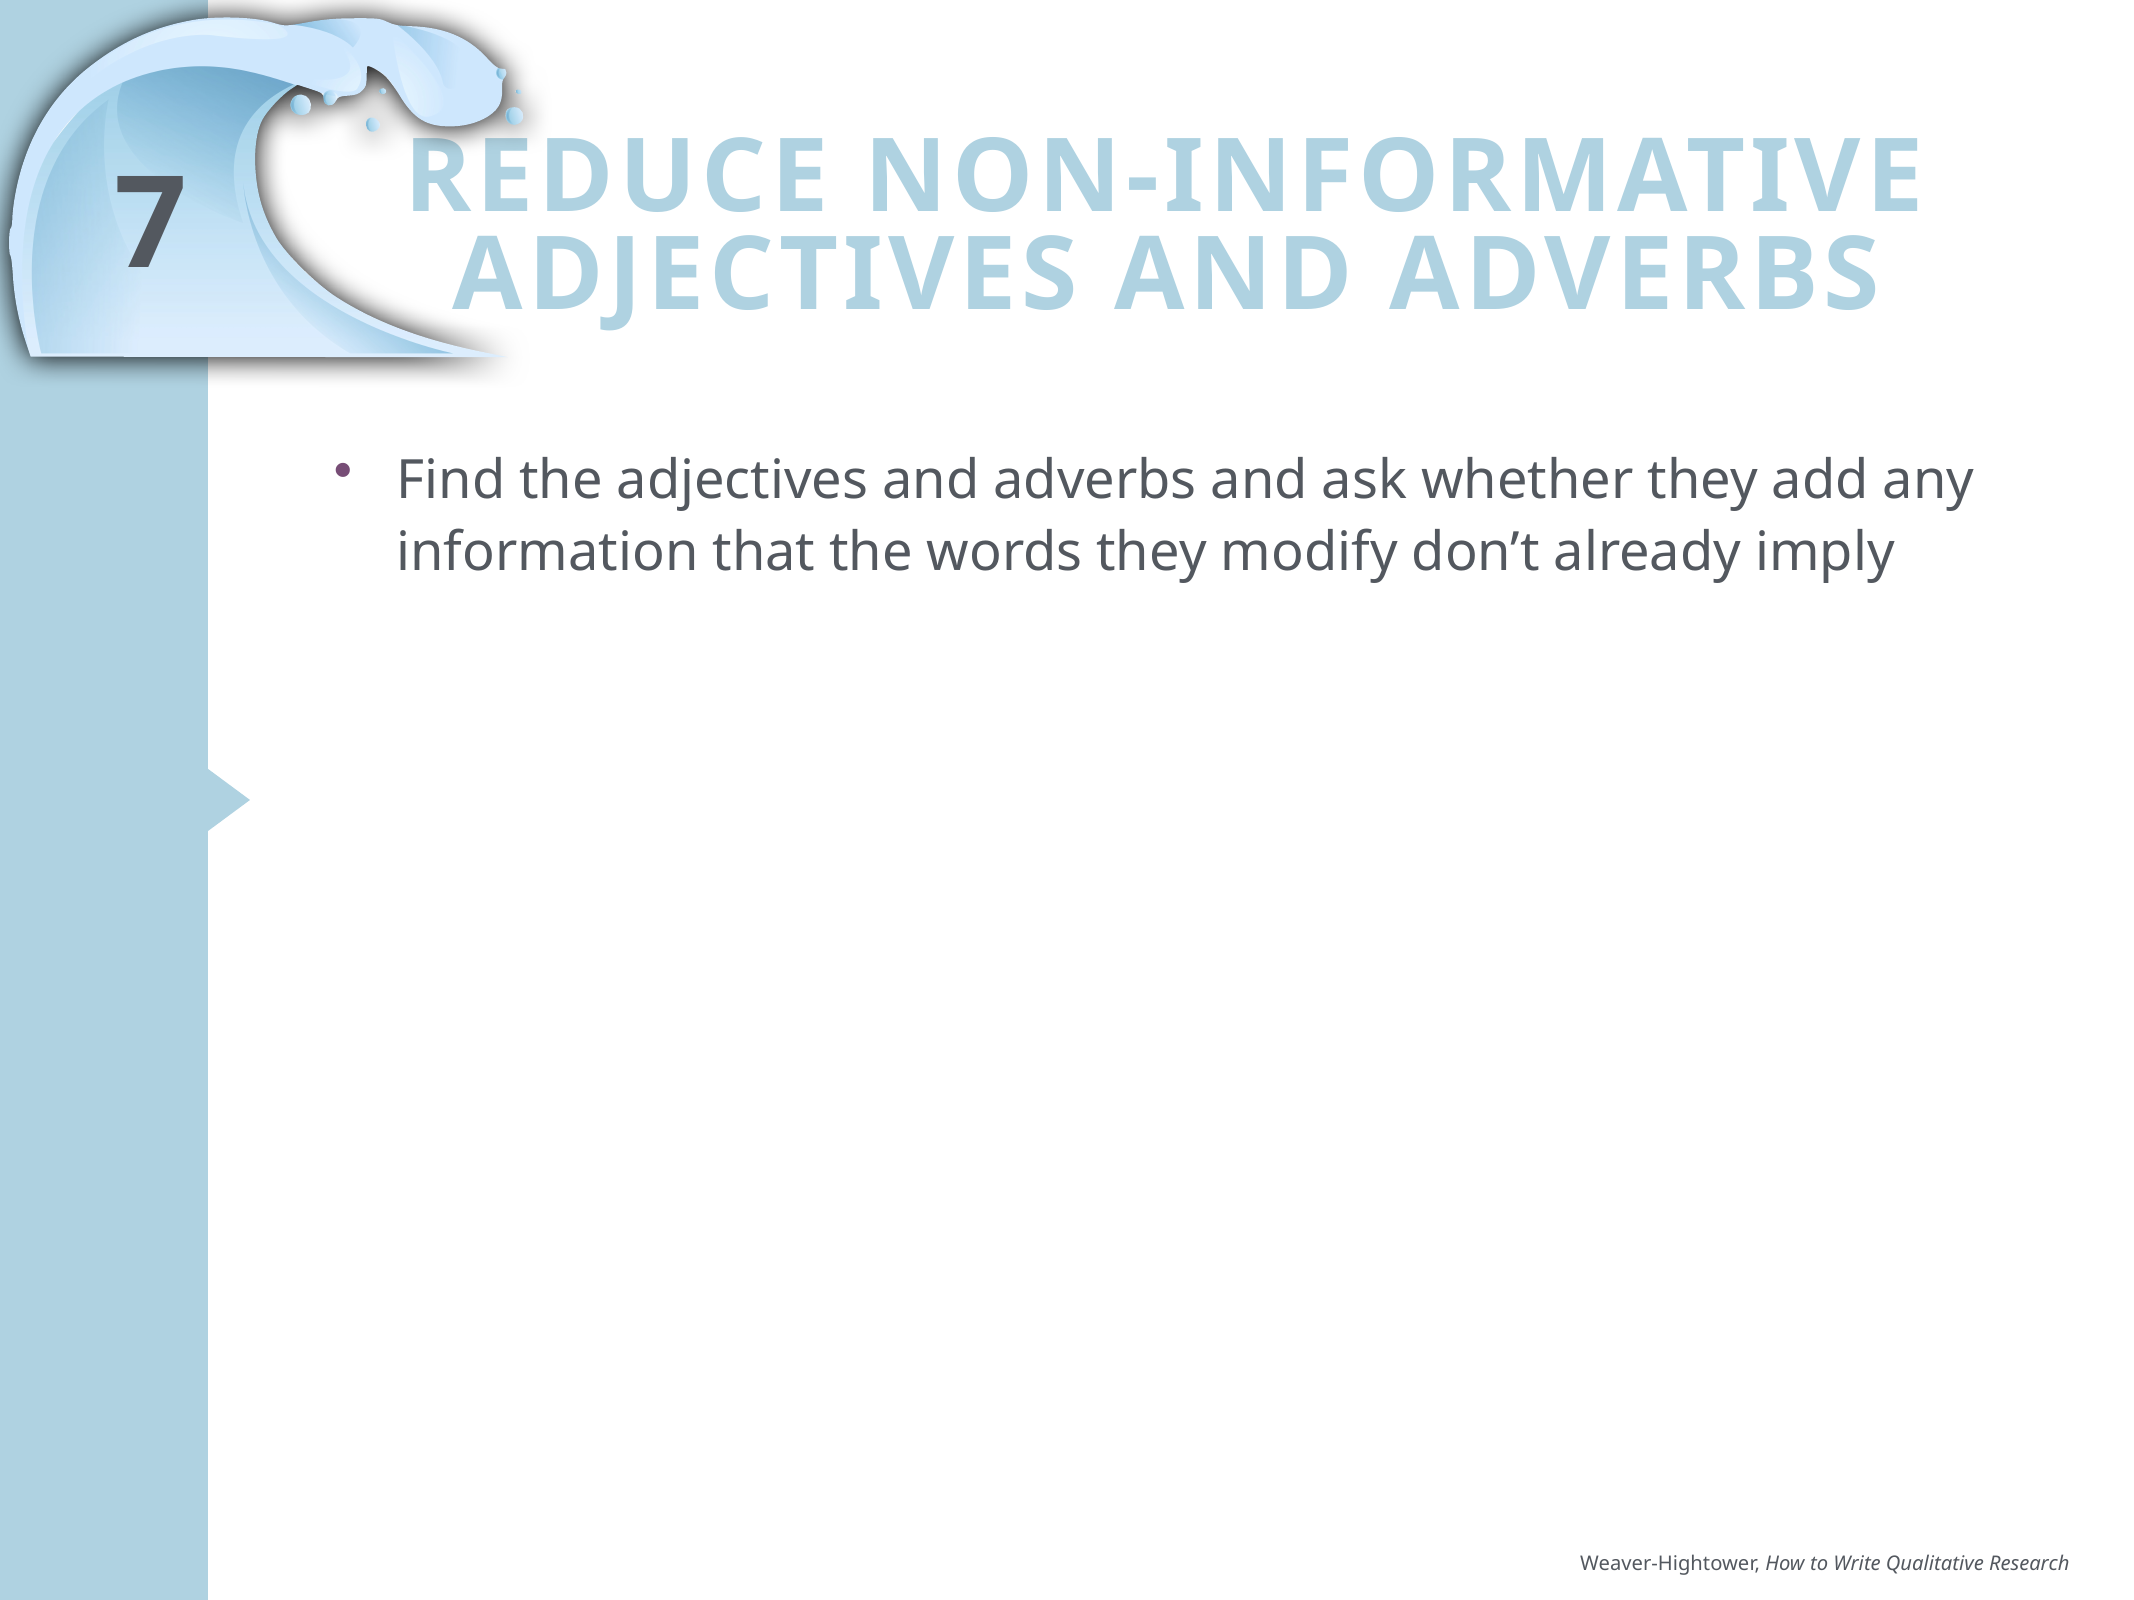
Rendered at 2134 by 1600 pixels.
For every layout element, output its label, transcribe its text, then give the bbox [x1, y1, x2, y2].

picture [8, 17, 524, 358]
list Find the adjectives and adverbs and ask whether they add any information that the words they modify don’t already imply [333, 437, 2002, 1386]
title Reduce non-informative adjectives and adverbs [511, 103, 2002, 359]
